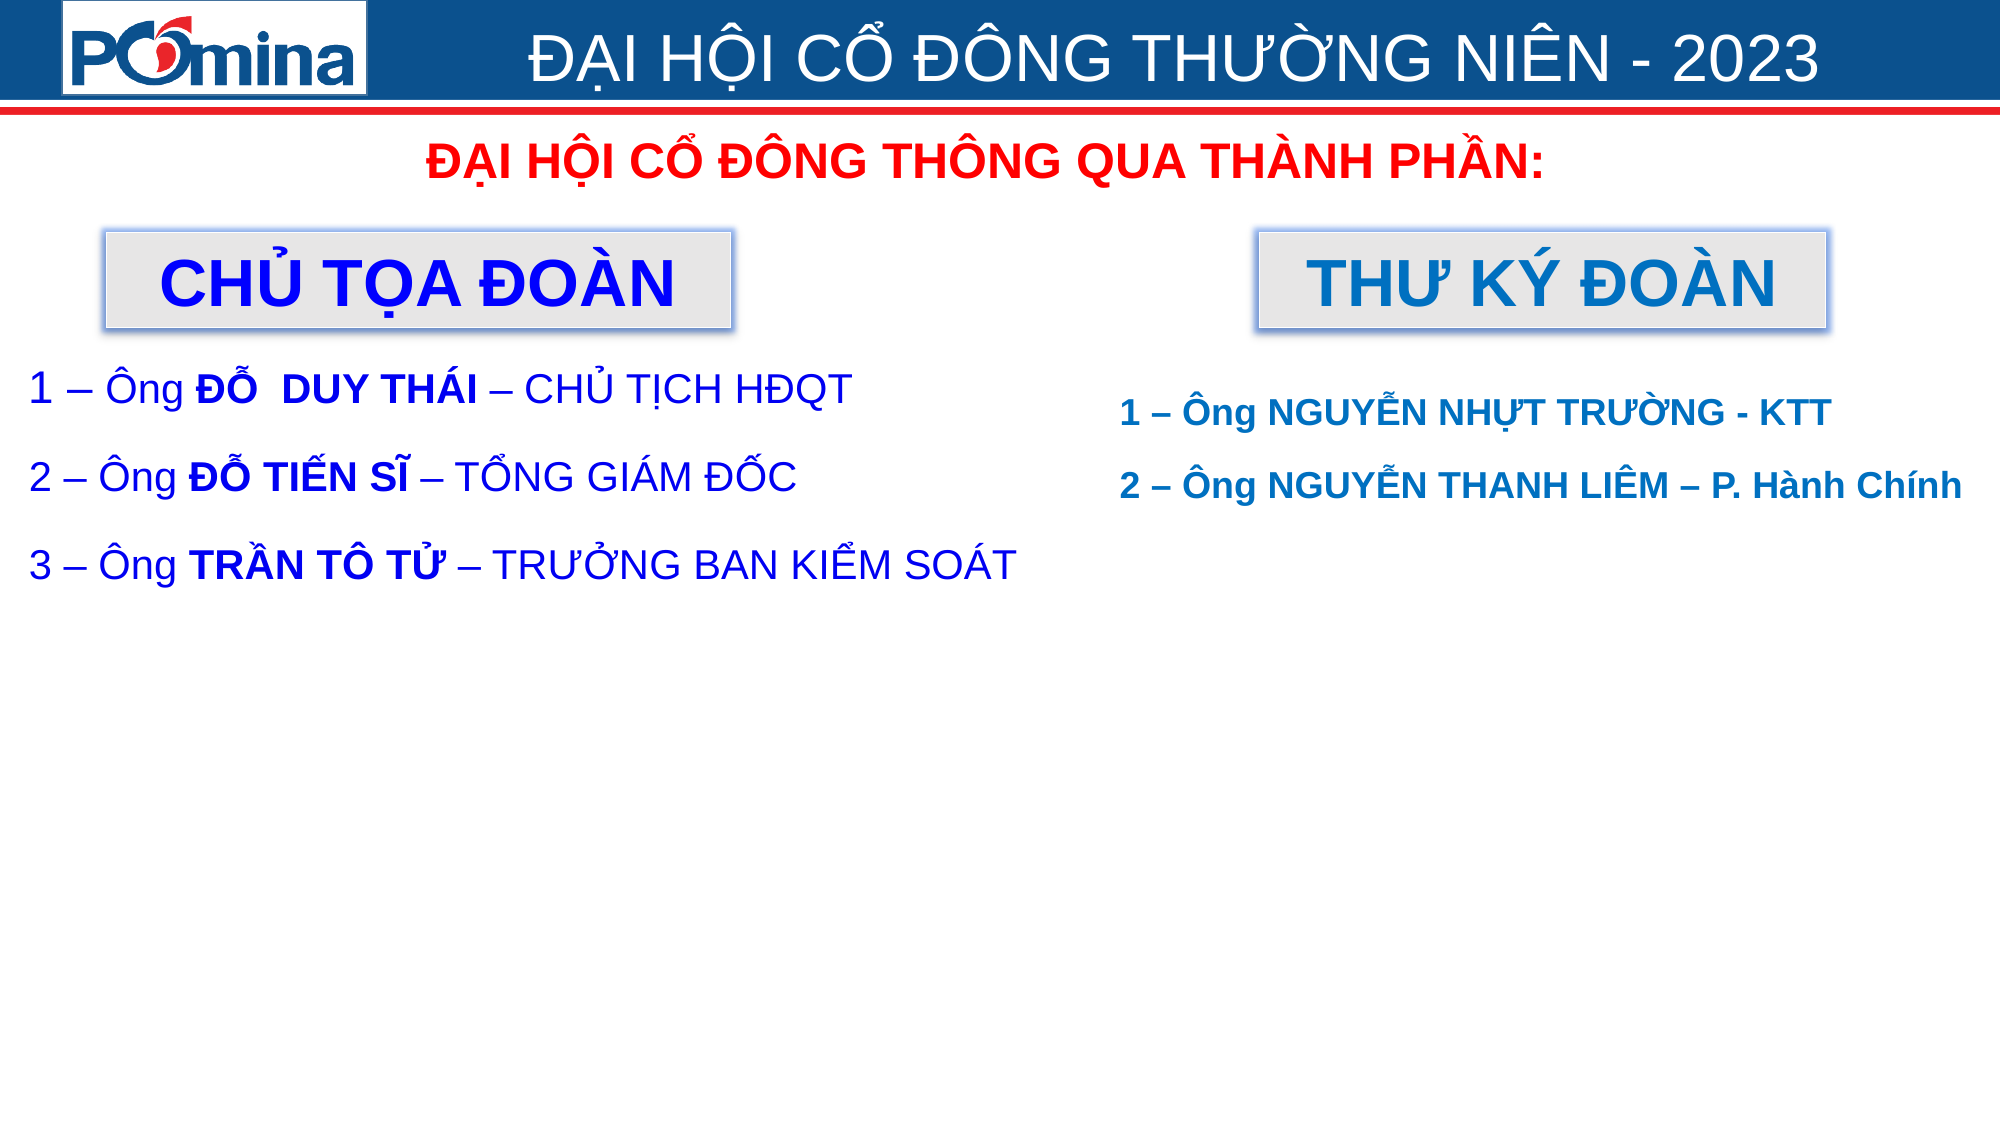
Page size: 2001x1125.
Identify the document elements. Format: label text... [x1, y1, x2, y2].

text_box THƯ KÝ ĐOÀN [1259, 232, 1826, 328]
text_box CHỦ TỌA ĐOÀN [106, 232, 731, 328]
text_box ĐẠI HỘI CỔ ĐÔNG THÔNG QUA THÀNH PHẦN: [346, 121, 1628, 196]
text_box 1 – Ông NGUYỄN NHỰT TRƯỜNG - KTT 2 – Ông NGUYỄN THANH LIÊM – P. Hành Chính [1104, 352, 2000, 596]
text_box 1 – Ông ĐỖ DUY THÁI – CHỦ TỊCH HĐQT 2 – Ông ĐỖ TIẾN SĨ – TỔNG GIÁM ĐỐC 3 – Ông TRẦN TÔ TỬ – TRƯỞNG BAN KIỂM SOÁT [13, 342, 1089, 605]
picture [0, 0, 2000, 126]
